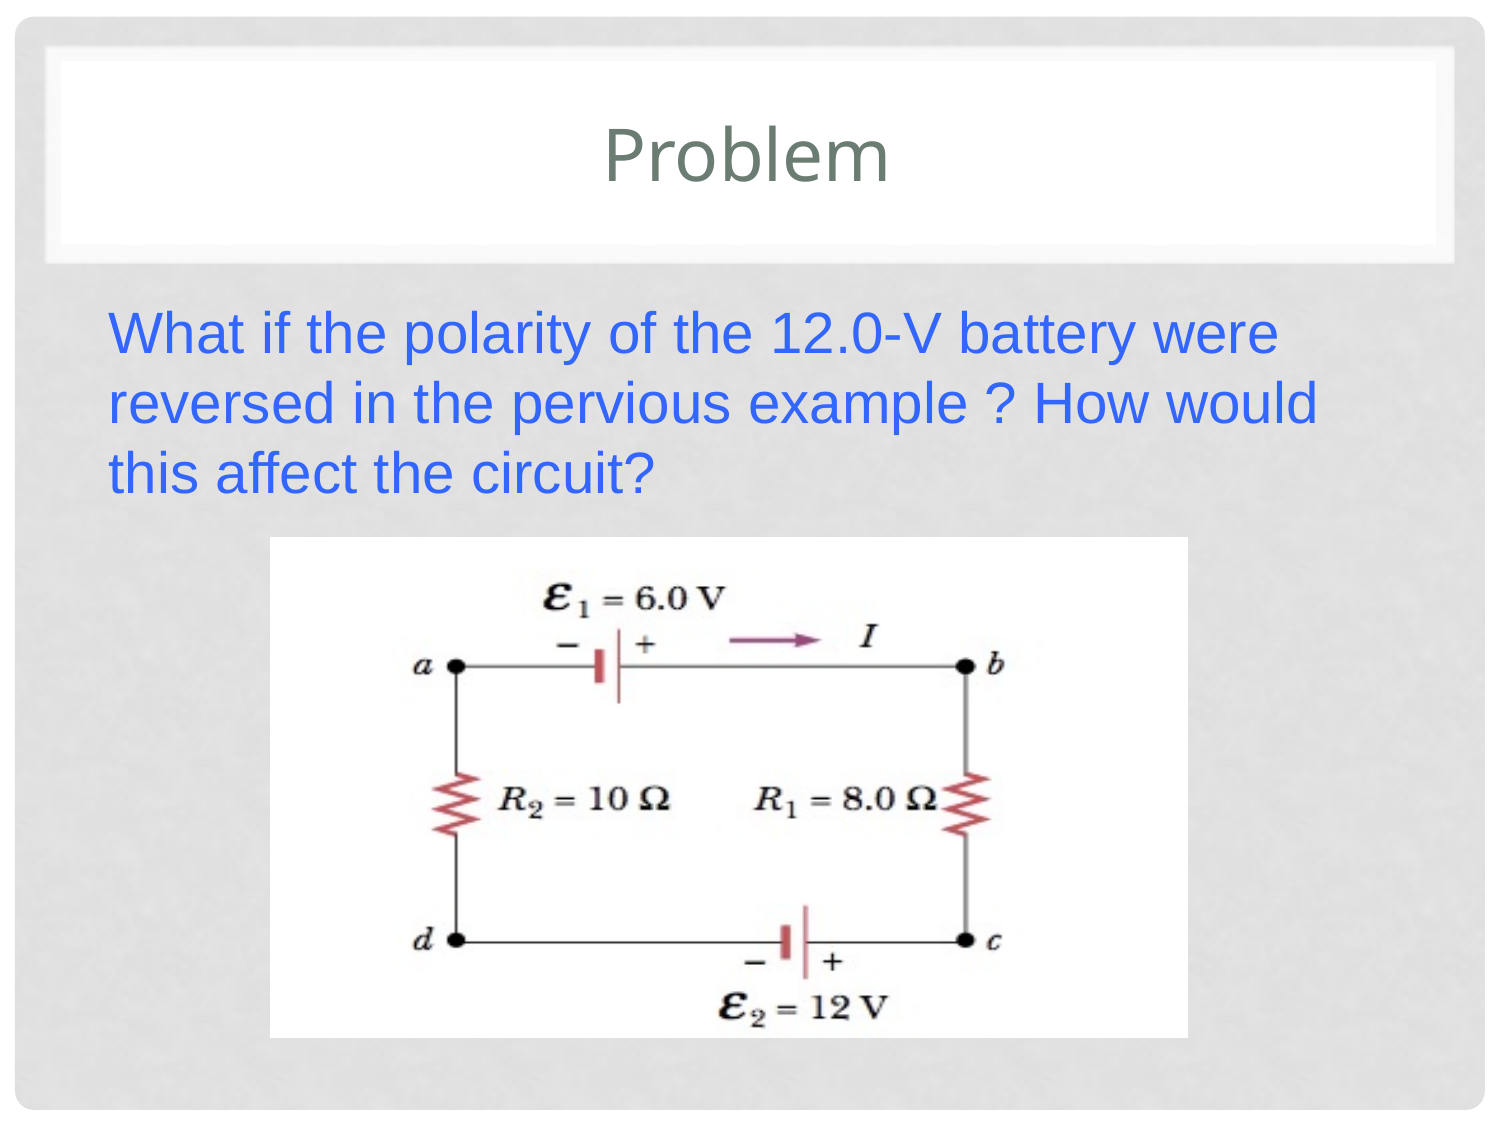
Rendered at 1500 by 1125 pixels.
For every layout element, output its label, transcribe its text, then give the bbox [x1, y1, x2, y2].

title Problem [69, 66, 1425, 238]
picture [270, 536, 1188, 1038]
list What if the polarity of the 12.0-V battery were reversed in the pervious example ? How would this affect the circuit? [75, 287, 1425, 1005]
